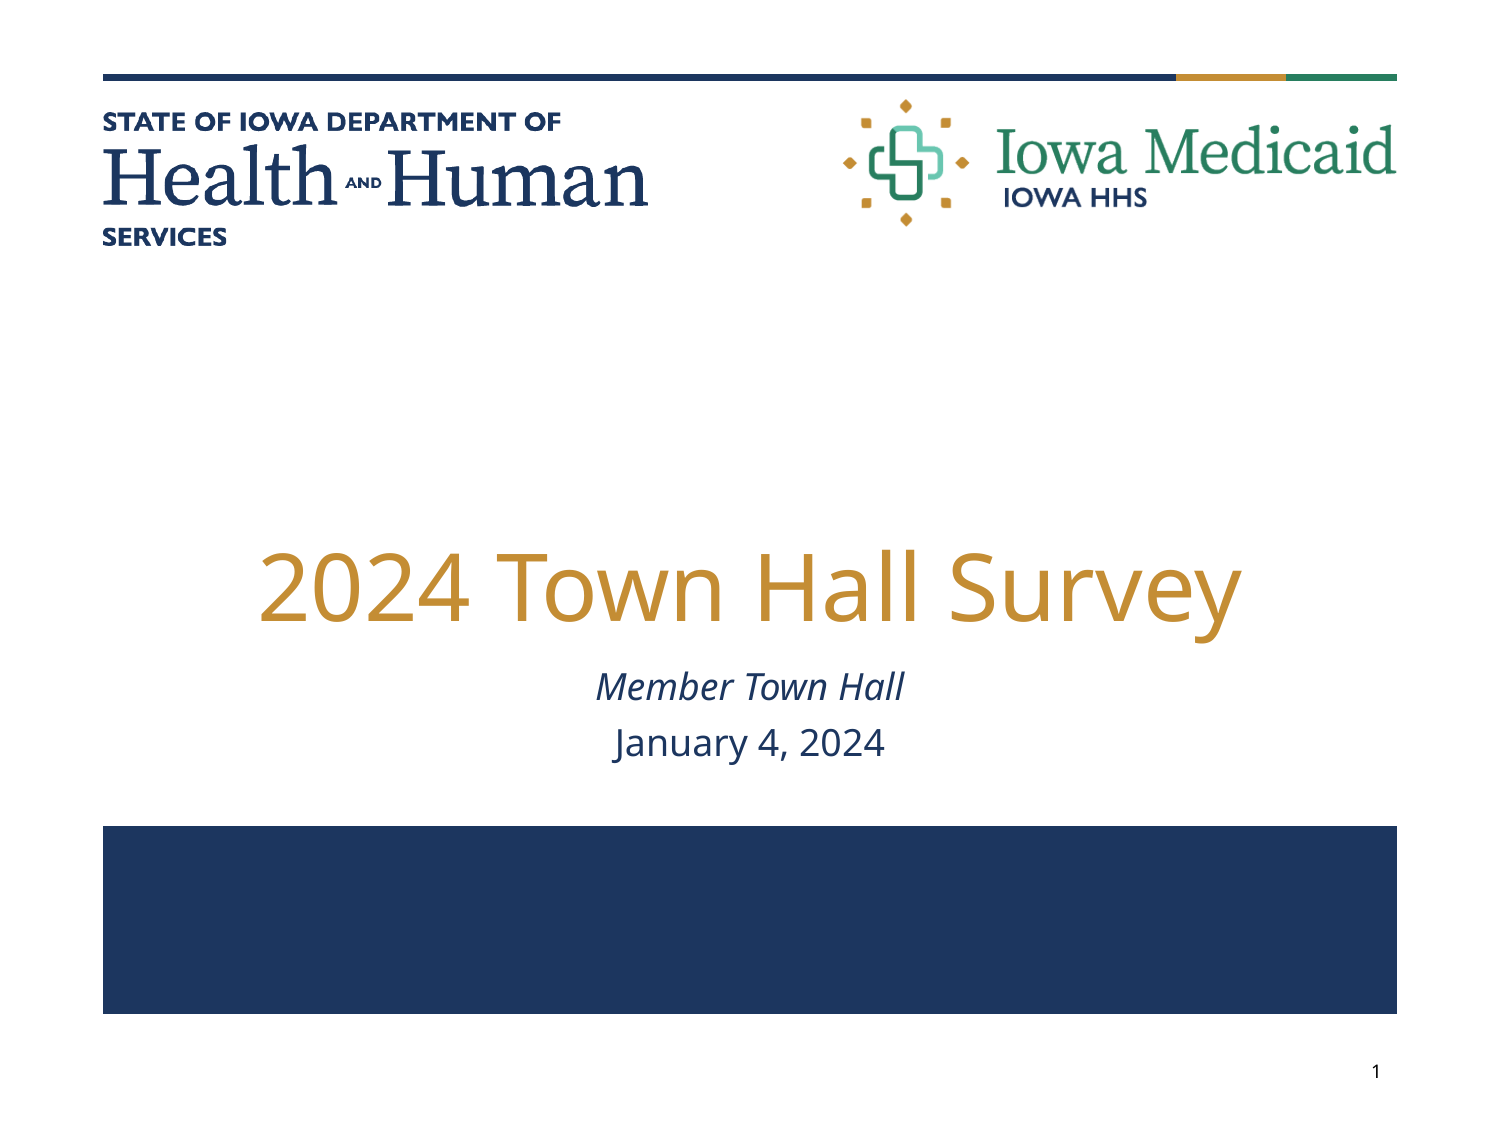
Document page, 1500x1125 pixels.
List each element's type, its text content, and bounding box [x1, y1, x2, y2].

subtitle Member Town Hall January 4, 2024 [187, 660, 1313, 827]
slide_number 1 [1059, 1042, 1397, 1103]
picture [842, 99, 1397, 227]
title 2024 Town Hall Survey [187, 295, 1313, 649]
picture [103, 112, 648, 246]
